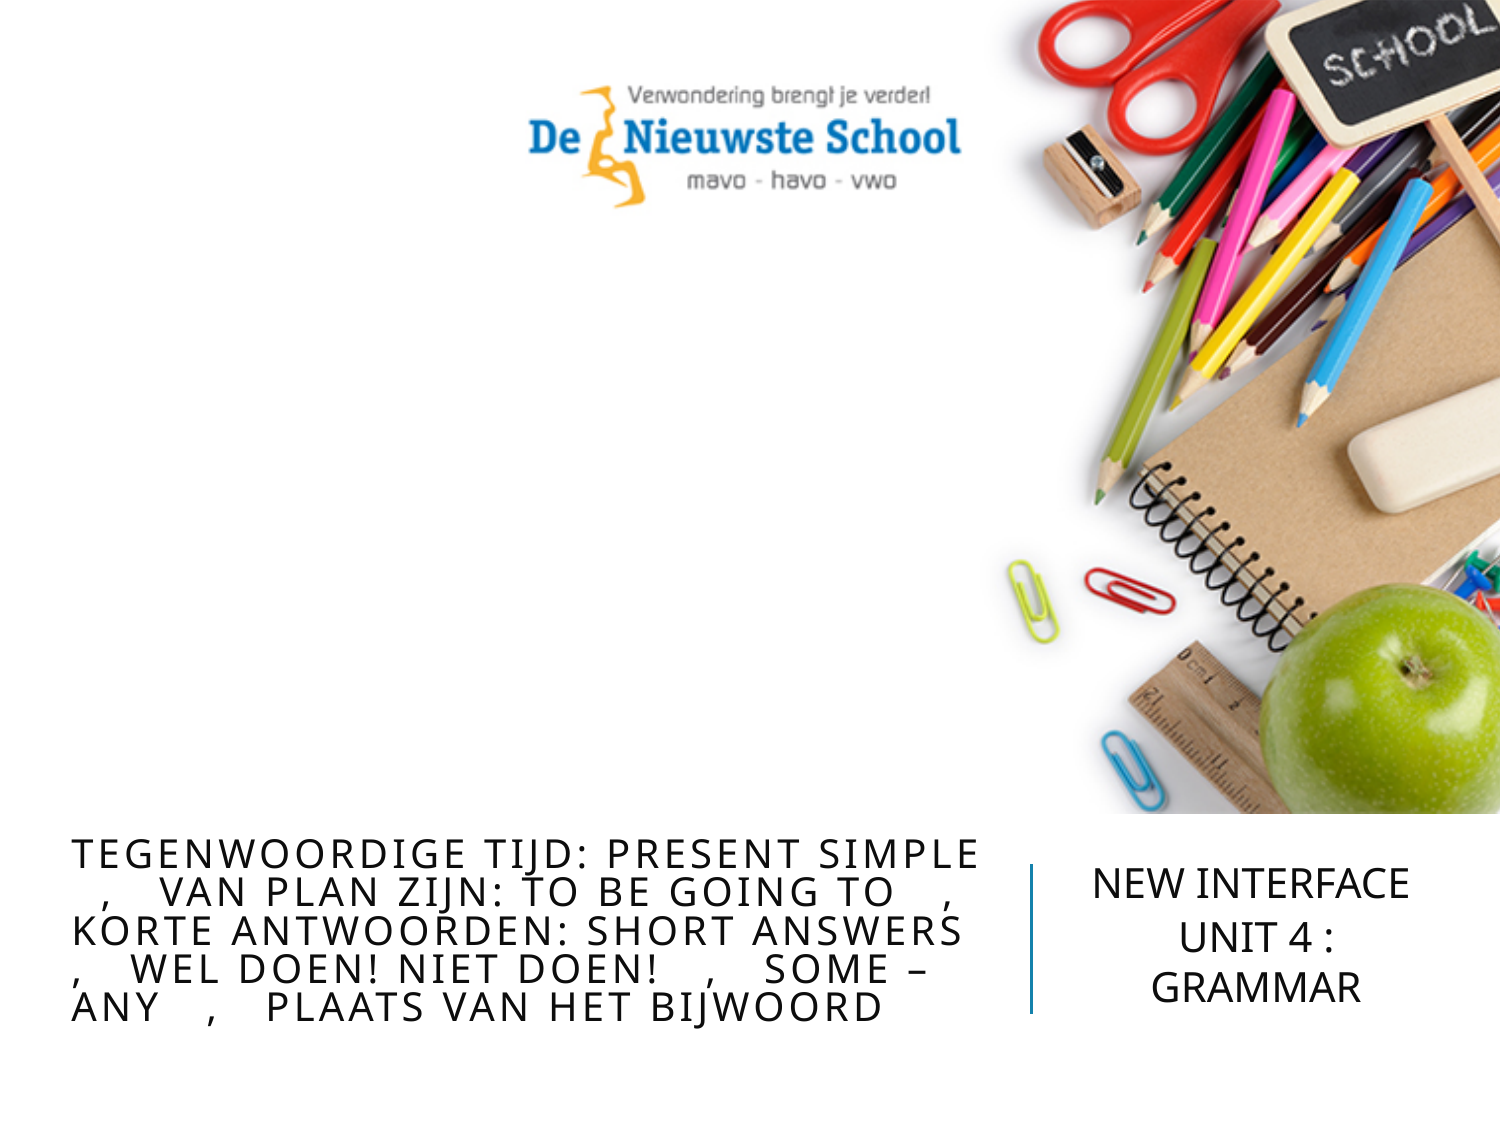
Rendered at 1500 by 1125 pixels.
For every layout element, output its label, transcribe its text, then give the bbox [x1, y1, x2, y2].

title Tegenwoordige tijd: present simple , van plan zijn: to be going to , korte antwoorden: short answers , wel doen! Niet doen! , some – any , plaats van het bijwoord [56, 821, 1013, 1054]
picture [0, 0, 1500, 814]
subtitle NEW INTERFACE UNIT 4 : GRAMMAR [1059, 821, 1454, 1054]
